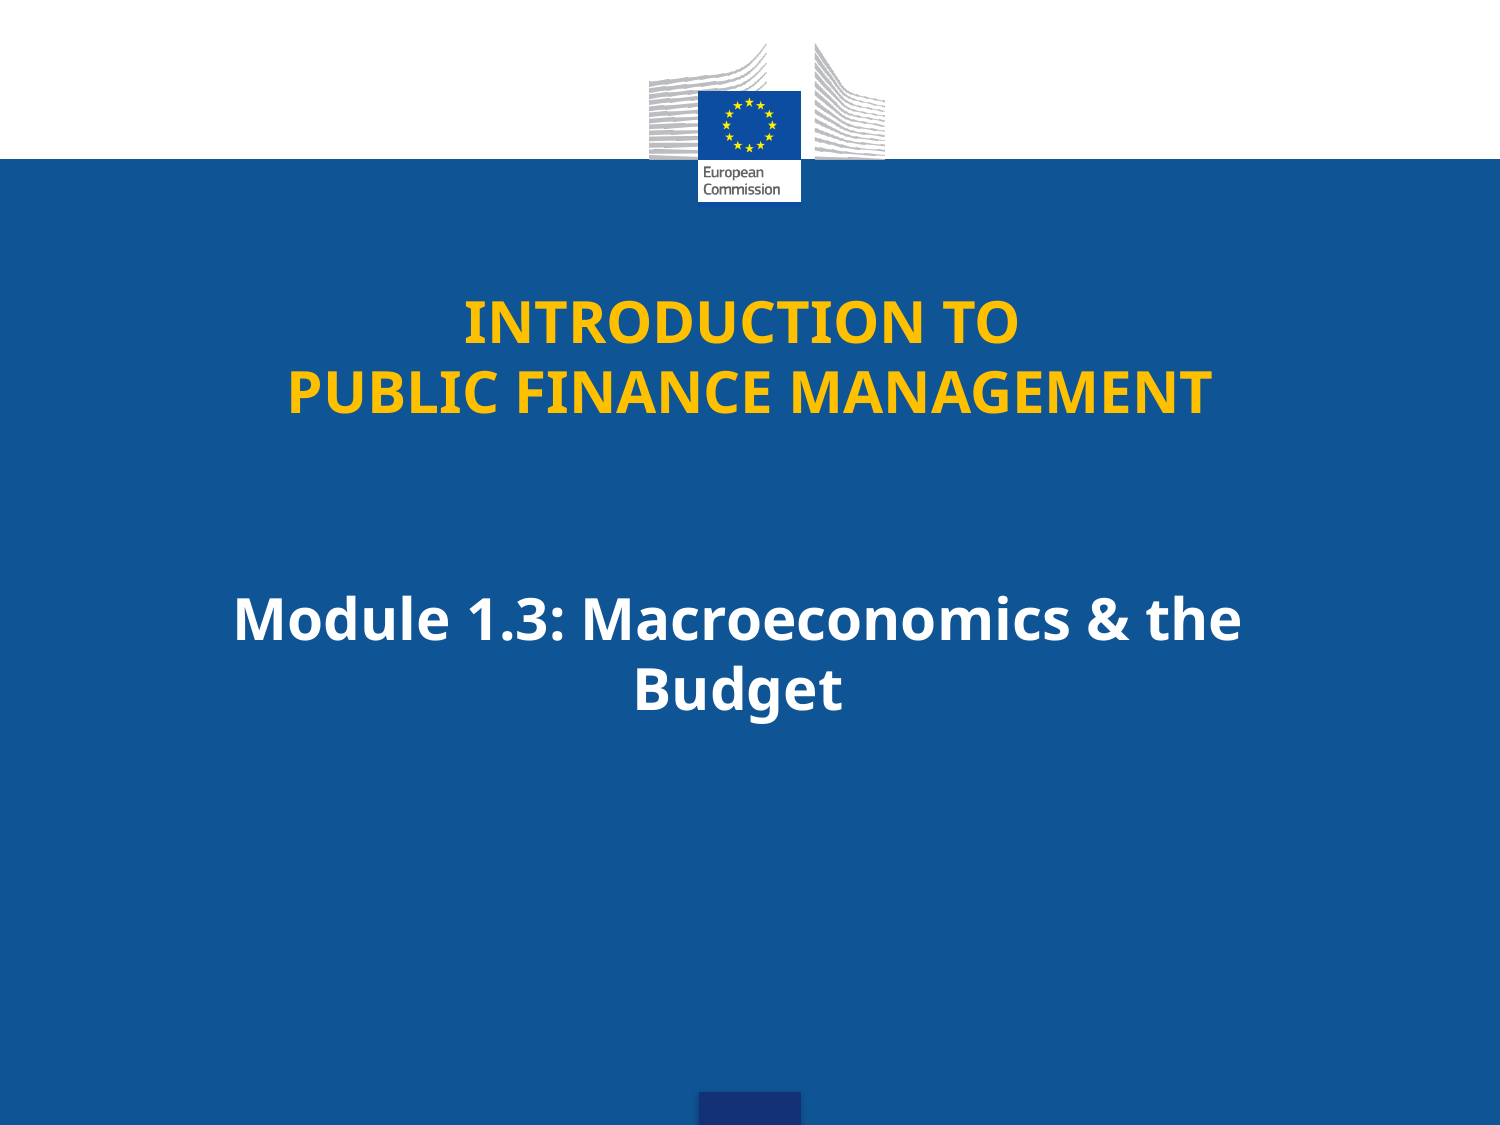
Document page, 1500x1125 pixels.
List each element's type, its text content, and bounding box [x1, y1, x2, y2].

subtitle Module 1.3: Macroeconomics & the Budget [206, 574, 1270, 729]
title INTRODUCTION TO PUBLIC FINANCE MANAGEMENT [157, 290, 1342, 421]
